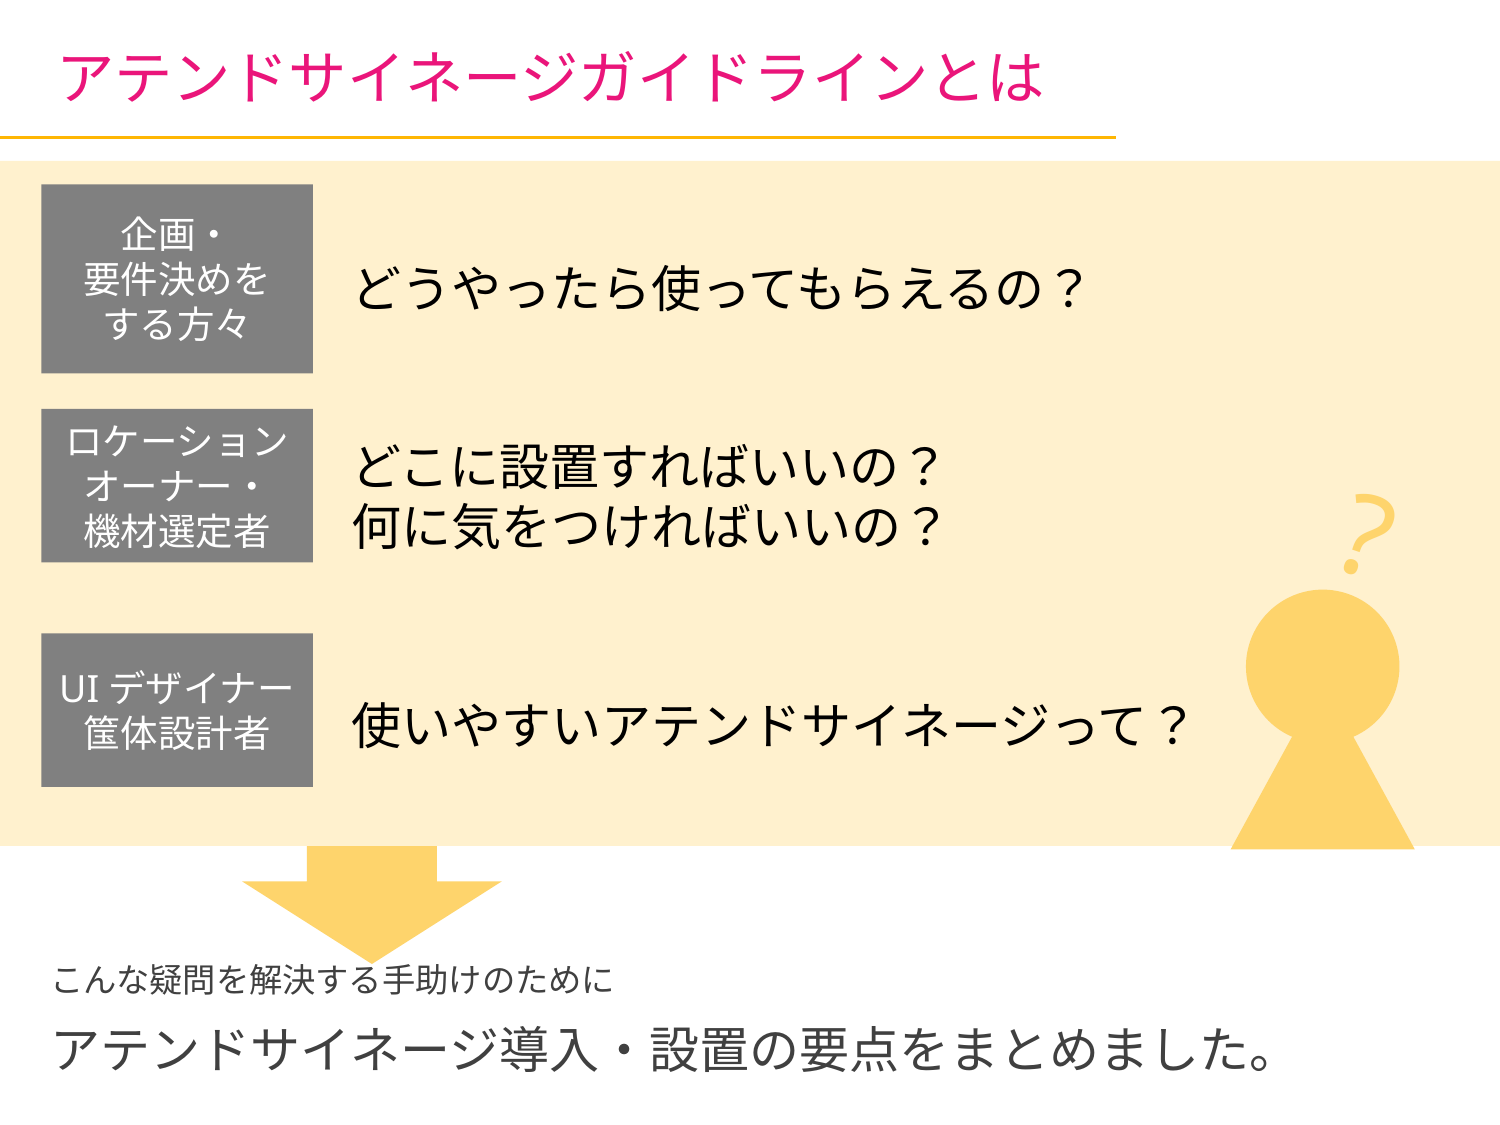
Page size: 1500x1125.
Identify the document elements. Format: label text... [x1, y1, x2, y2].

text_box どこに設置すればいいの？ 何に気をつければいいの？ [336, 427, 1128, 563]
text_box こんな疑問を解決する手助けのために [35, 952, 733, 1007]
text_box どうやったら使ってもらえるの？ [336, 250, 1128, 326]
text_box [1243, 589, 1402, 746]
text_box ? [1306, 447, 1500, 639]
text_box ロケーション オーナー・ 機材選定者 [39, 407, 315, 564]
text_box アテンドサイネージガイドラインとは [41, 34, 1471, 119]
text_box [239, 848, 504, 952]
text_box アテンドサイネージ導入・設置の要点をまとめました。 [35, 1011, 1500, 1087]
text_box [1228, 738, 1417, 852]
text_box 使いやすいアテンドサイネージって？ [336, 687, 1282, 763]
text_box 企画・ 要件決めを する方々 [39, 182, 315, 375]
text_box [0, 159, 1500, 848]
text_box UIデザイナー 筺体設計者 [39, 631, 315, 789]
